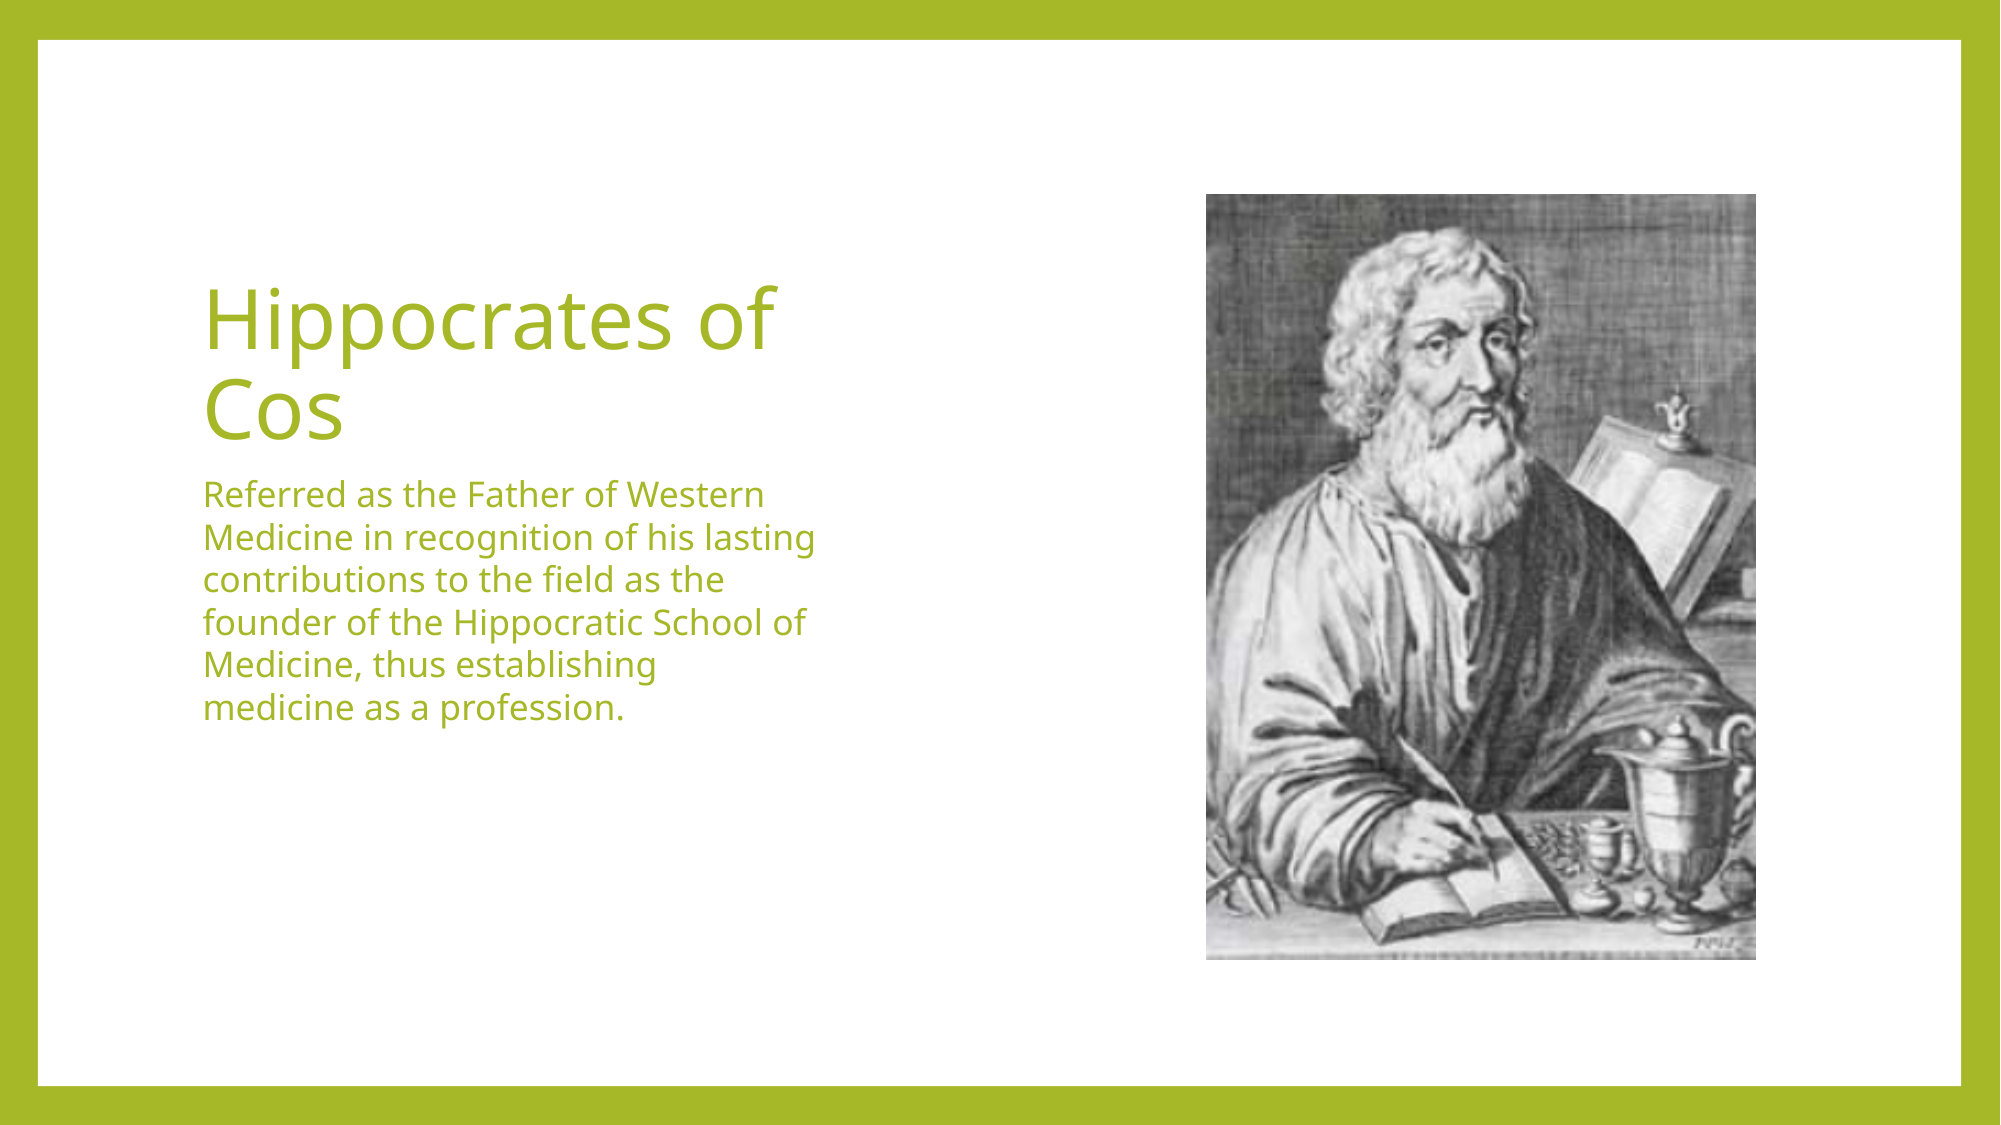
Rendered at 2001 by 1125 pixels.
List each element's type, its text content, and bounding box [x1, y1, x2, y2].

list Referred as the Father of Western Medicine in recognition of his lasting contributions to the field as the founder of the Hippocratic School of Medicine, thus establishing medicine as a profession. [187, 464, 833, 960]
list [1205, 194, 1756, 961]
title Hippocrates of Cos [187, 179, 833, 464]
